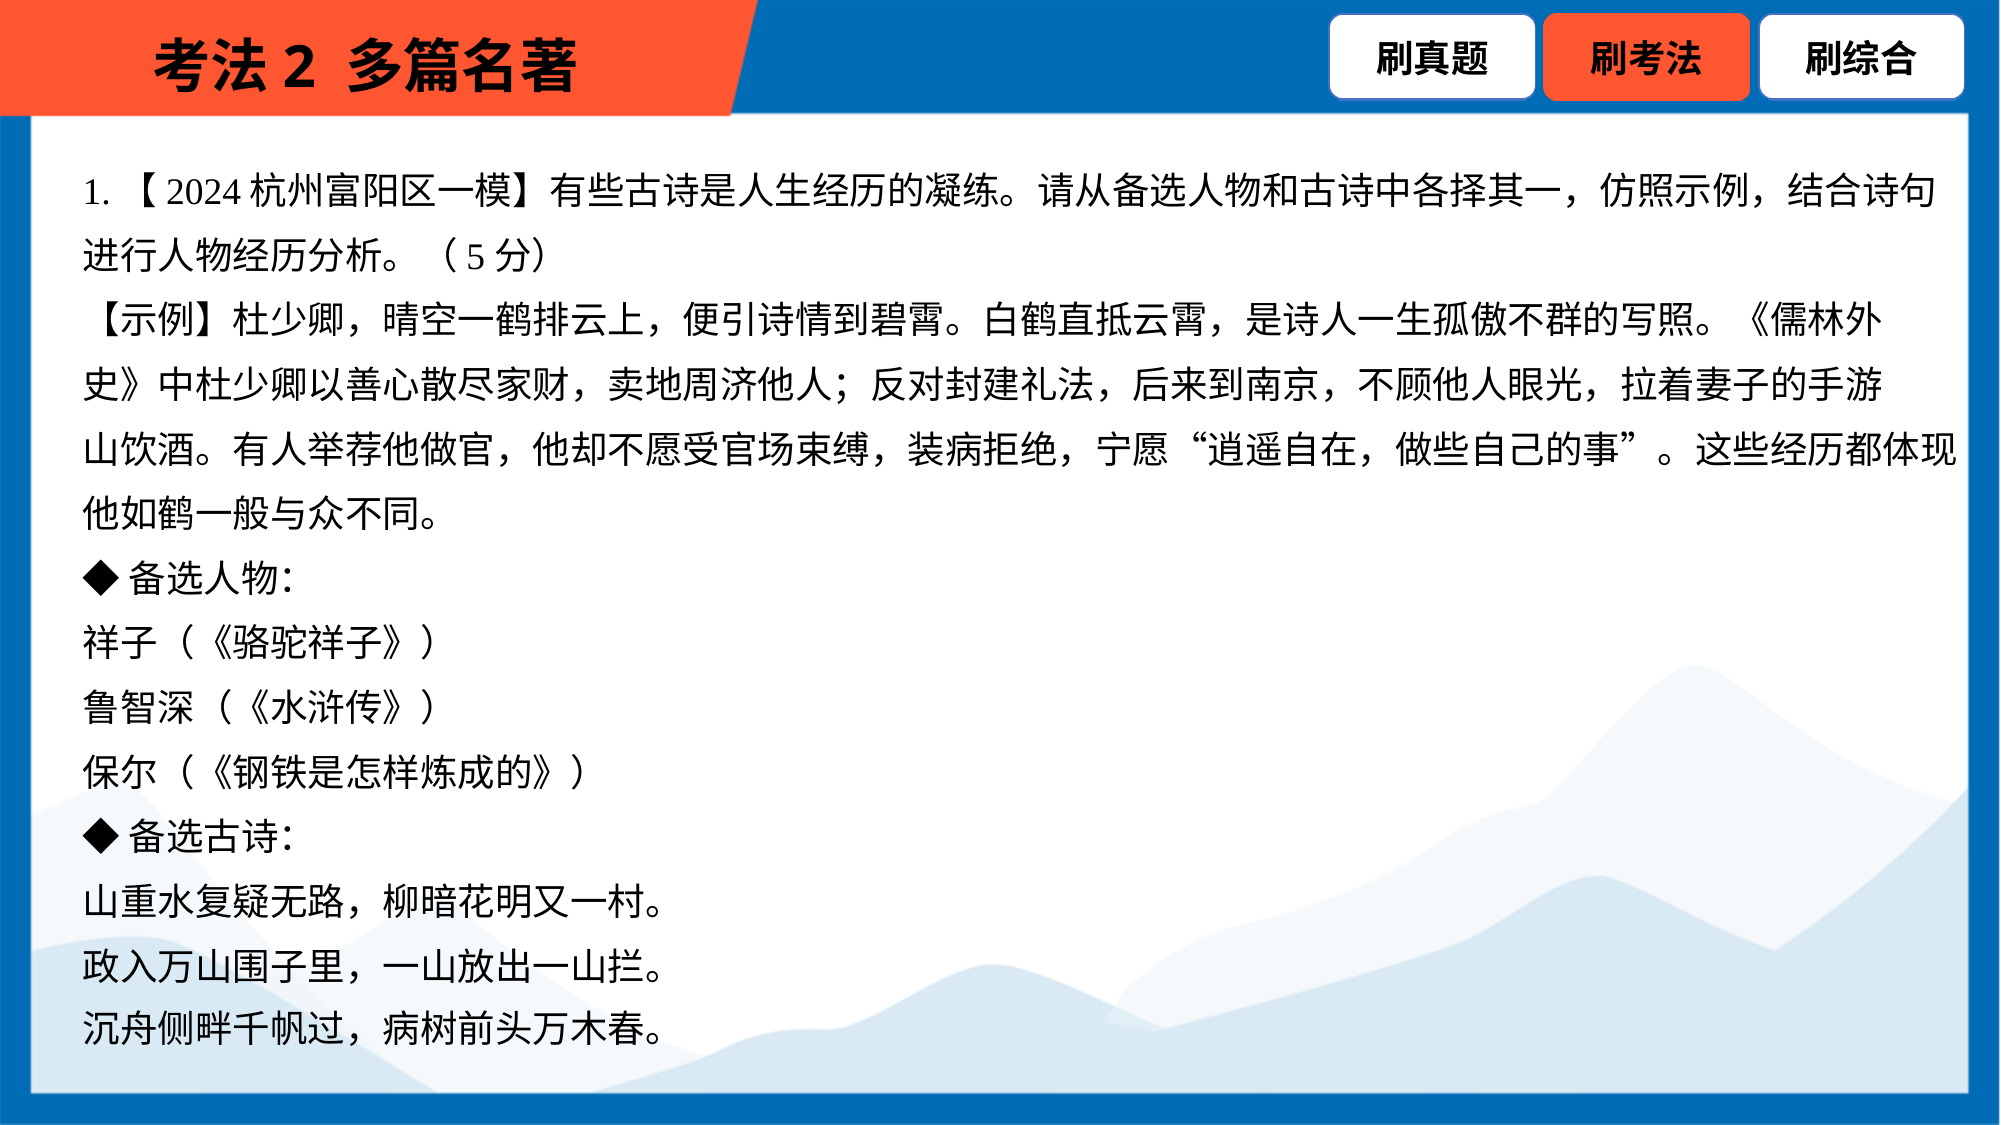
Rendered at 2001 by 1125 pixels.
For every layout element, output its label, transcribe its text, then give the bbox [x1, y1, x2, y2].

picture [0, 0, 2000, 1125]
text_box 1.【2024杭州富阳区一模】有些古诗是人生经历的凝练。请从备选人物和古诗中各择其一，仿照示例，结合诗句 进行人物经历分析。（5分） 【示例】杜少卿，晴空一鹤排云上，便引诗情到碧霄。白鹤直抵云霄，是诗人一生孤傲不群的写照。《儒林外 史》中杜少卿以善心散尽家财，卖地周济他人；反对封建礼法，后来到南京，不顾他人眼光，拉着妻子的手游 山饮酒。有人举荐他做官，他却不愿受官场束缚，装病拒绝，宁愿“逍遥自在，做些自己的事”。这些经历都体现 他如鹤一般与众不同。 ◆备选人物： 祥子（《骆驼祥子》） 鲁智深（《水浒传》） 保尔（《钢铁是怎样炼成的》） ◆备选古诗： 山重水复疑无路，柳暗花明又一村。 政入万山围子里，一山放出一山拦。 沉舟侧畔千帆过，病树前头万木春。 [82, 147, 1917, 1044]
